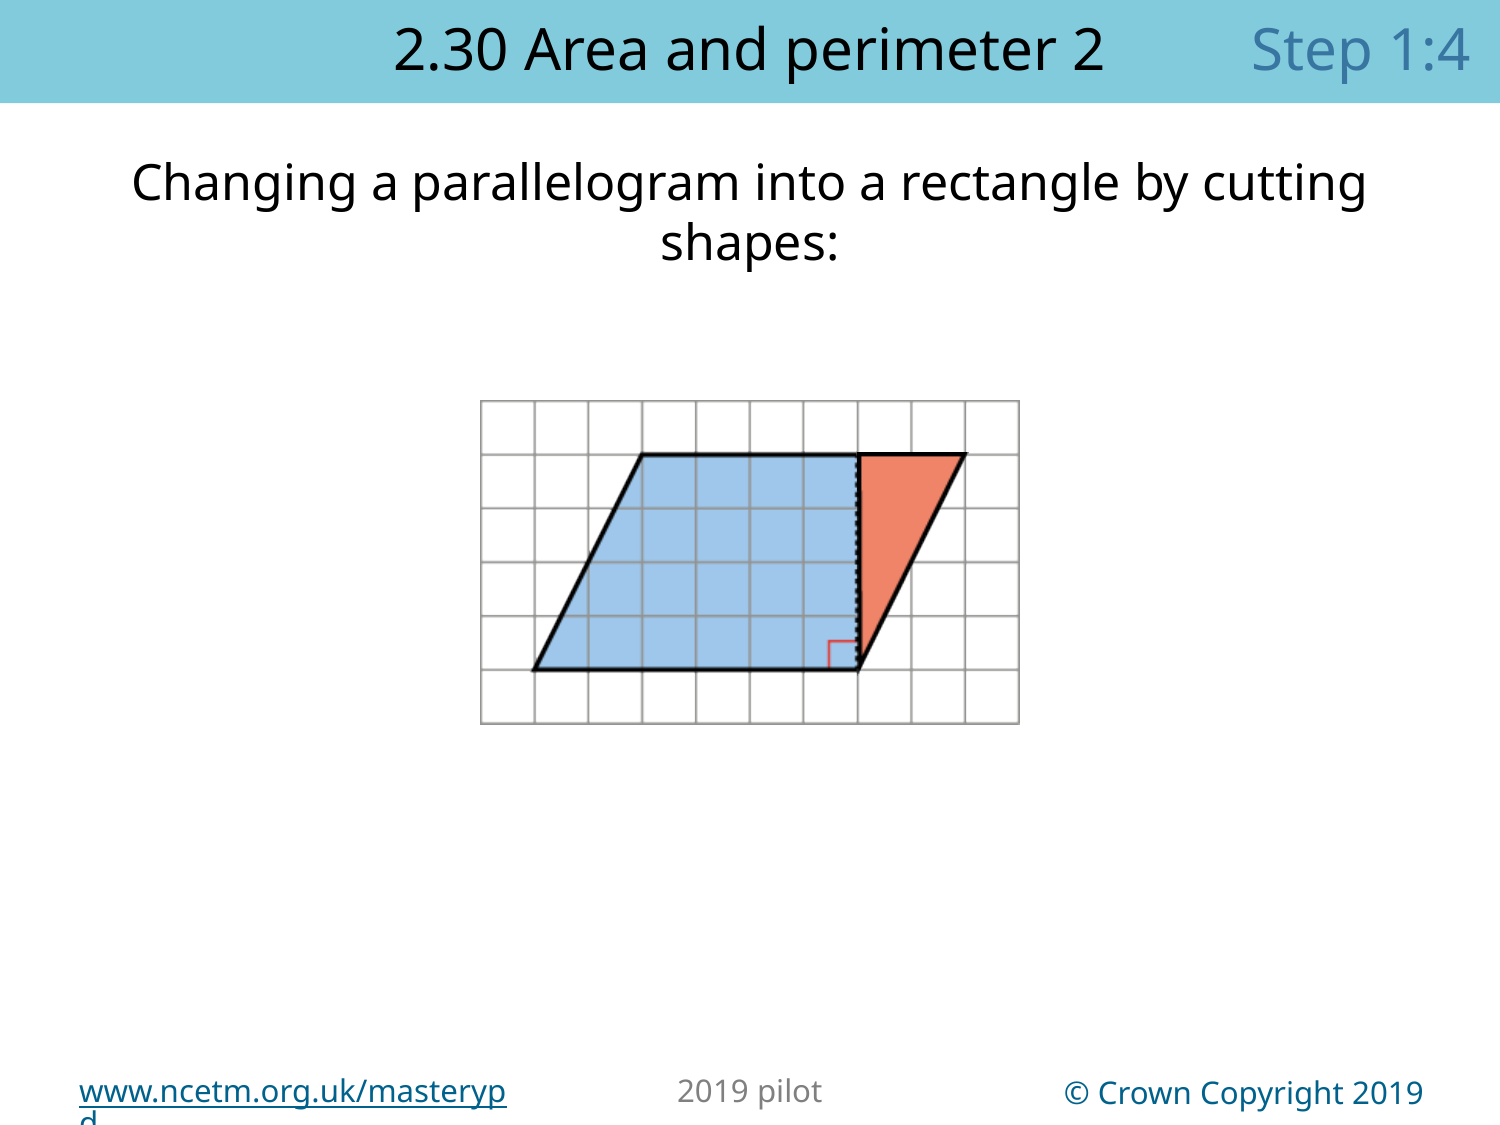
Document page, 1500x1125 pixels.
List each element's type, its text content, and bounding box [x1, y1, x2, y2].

list Step 1:4 [0, 0, 1500, 104]
text_box Changing a parallelogram into a rectangle by cutting shapes: [45, 143, 1455, 278]
picture [480, 400, 1020, 725]
